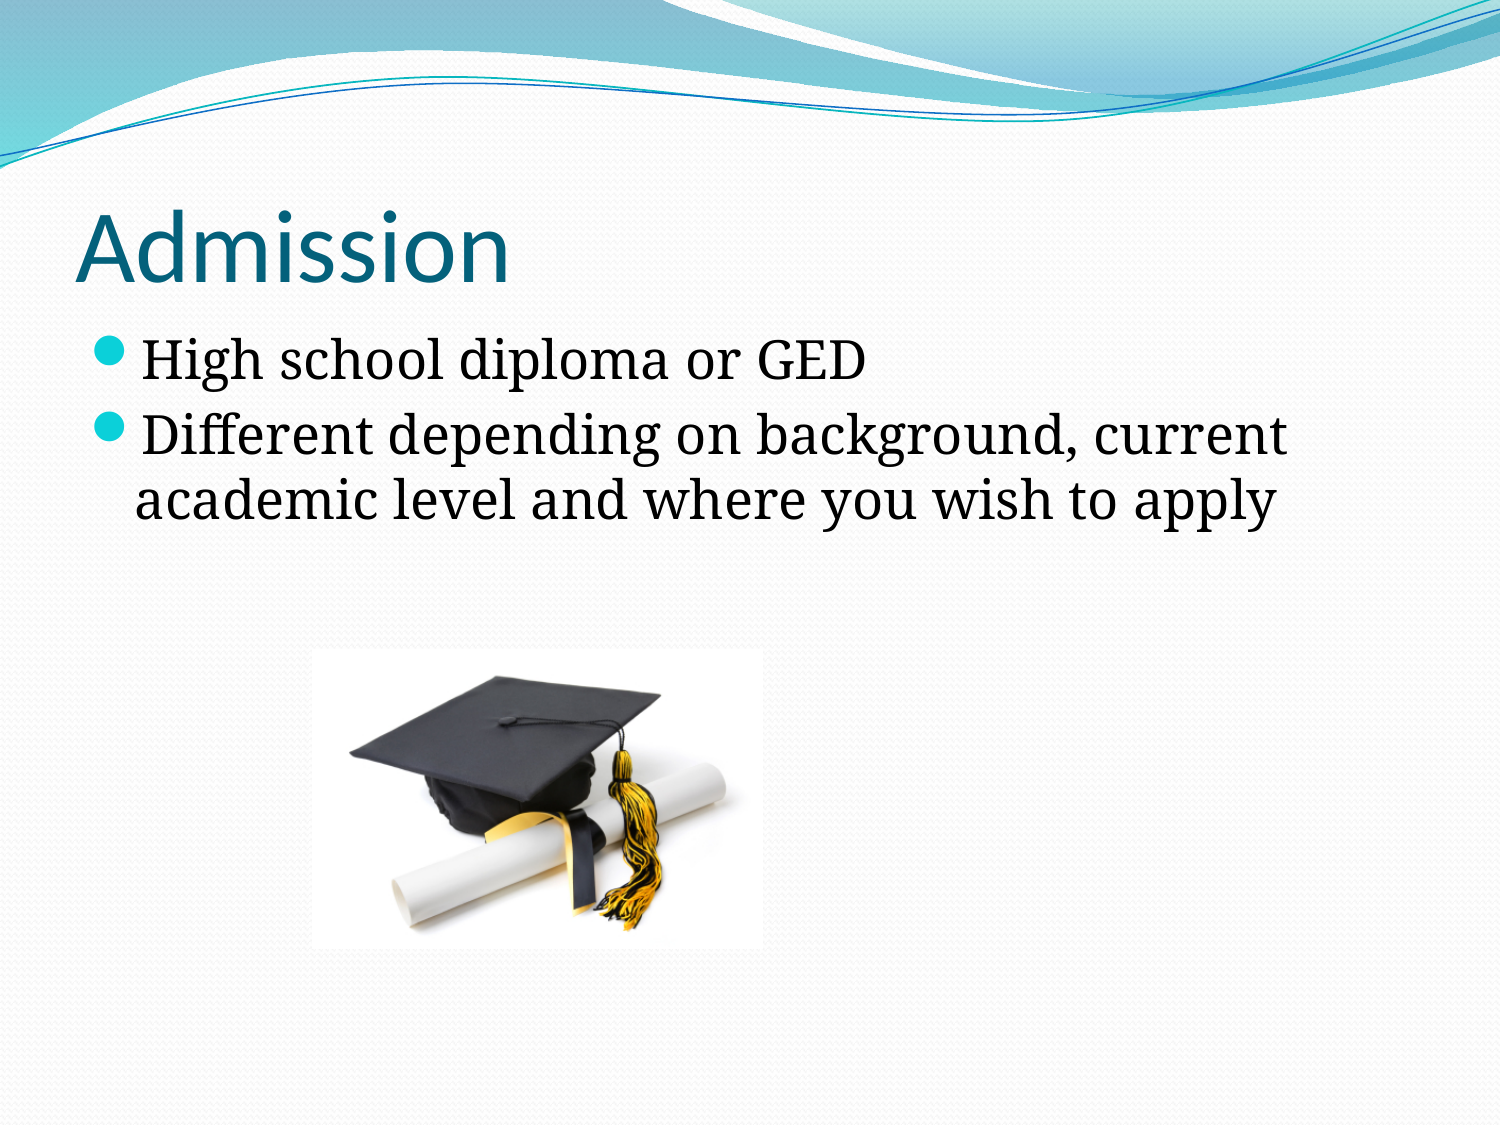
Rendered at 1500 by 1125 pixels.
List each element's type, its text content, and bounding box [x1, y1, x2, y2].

picture [312, 649, 763, 949]
title Admission [74, 115, 1426, 304]
list High school diploma or GED Different depending on background, current academic level and where you wish to apply [74, 317, 1426, 1038]
